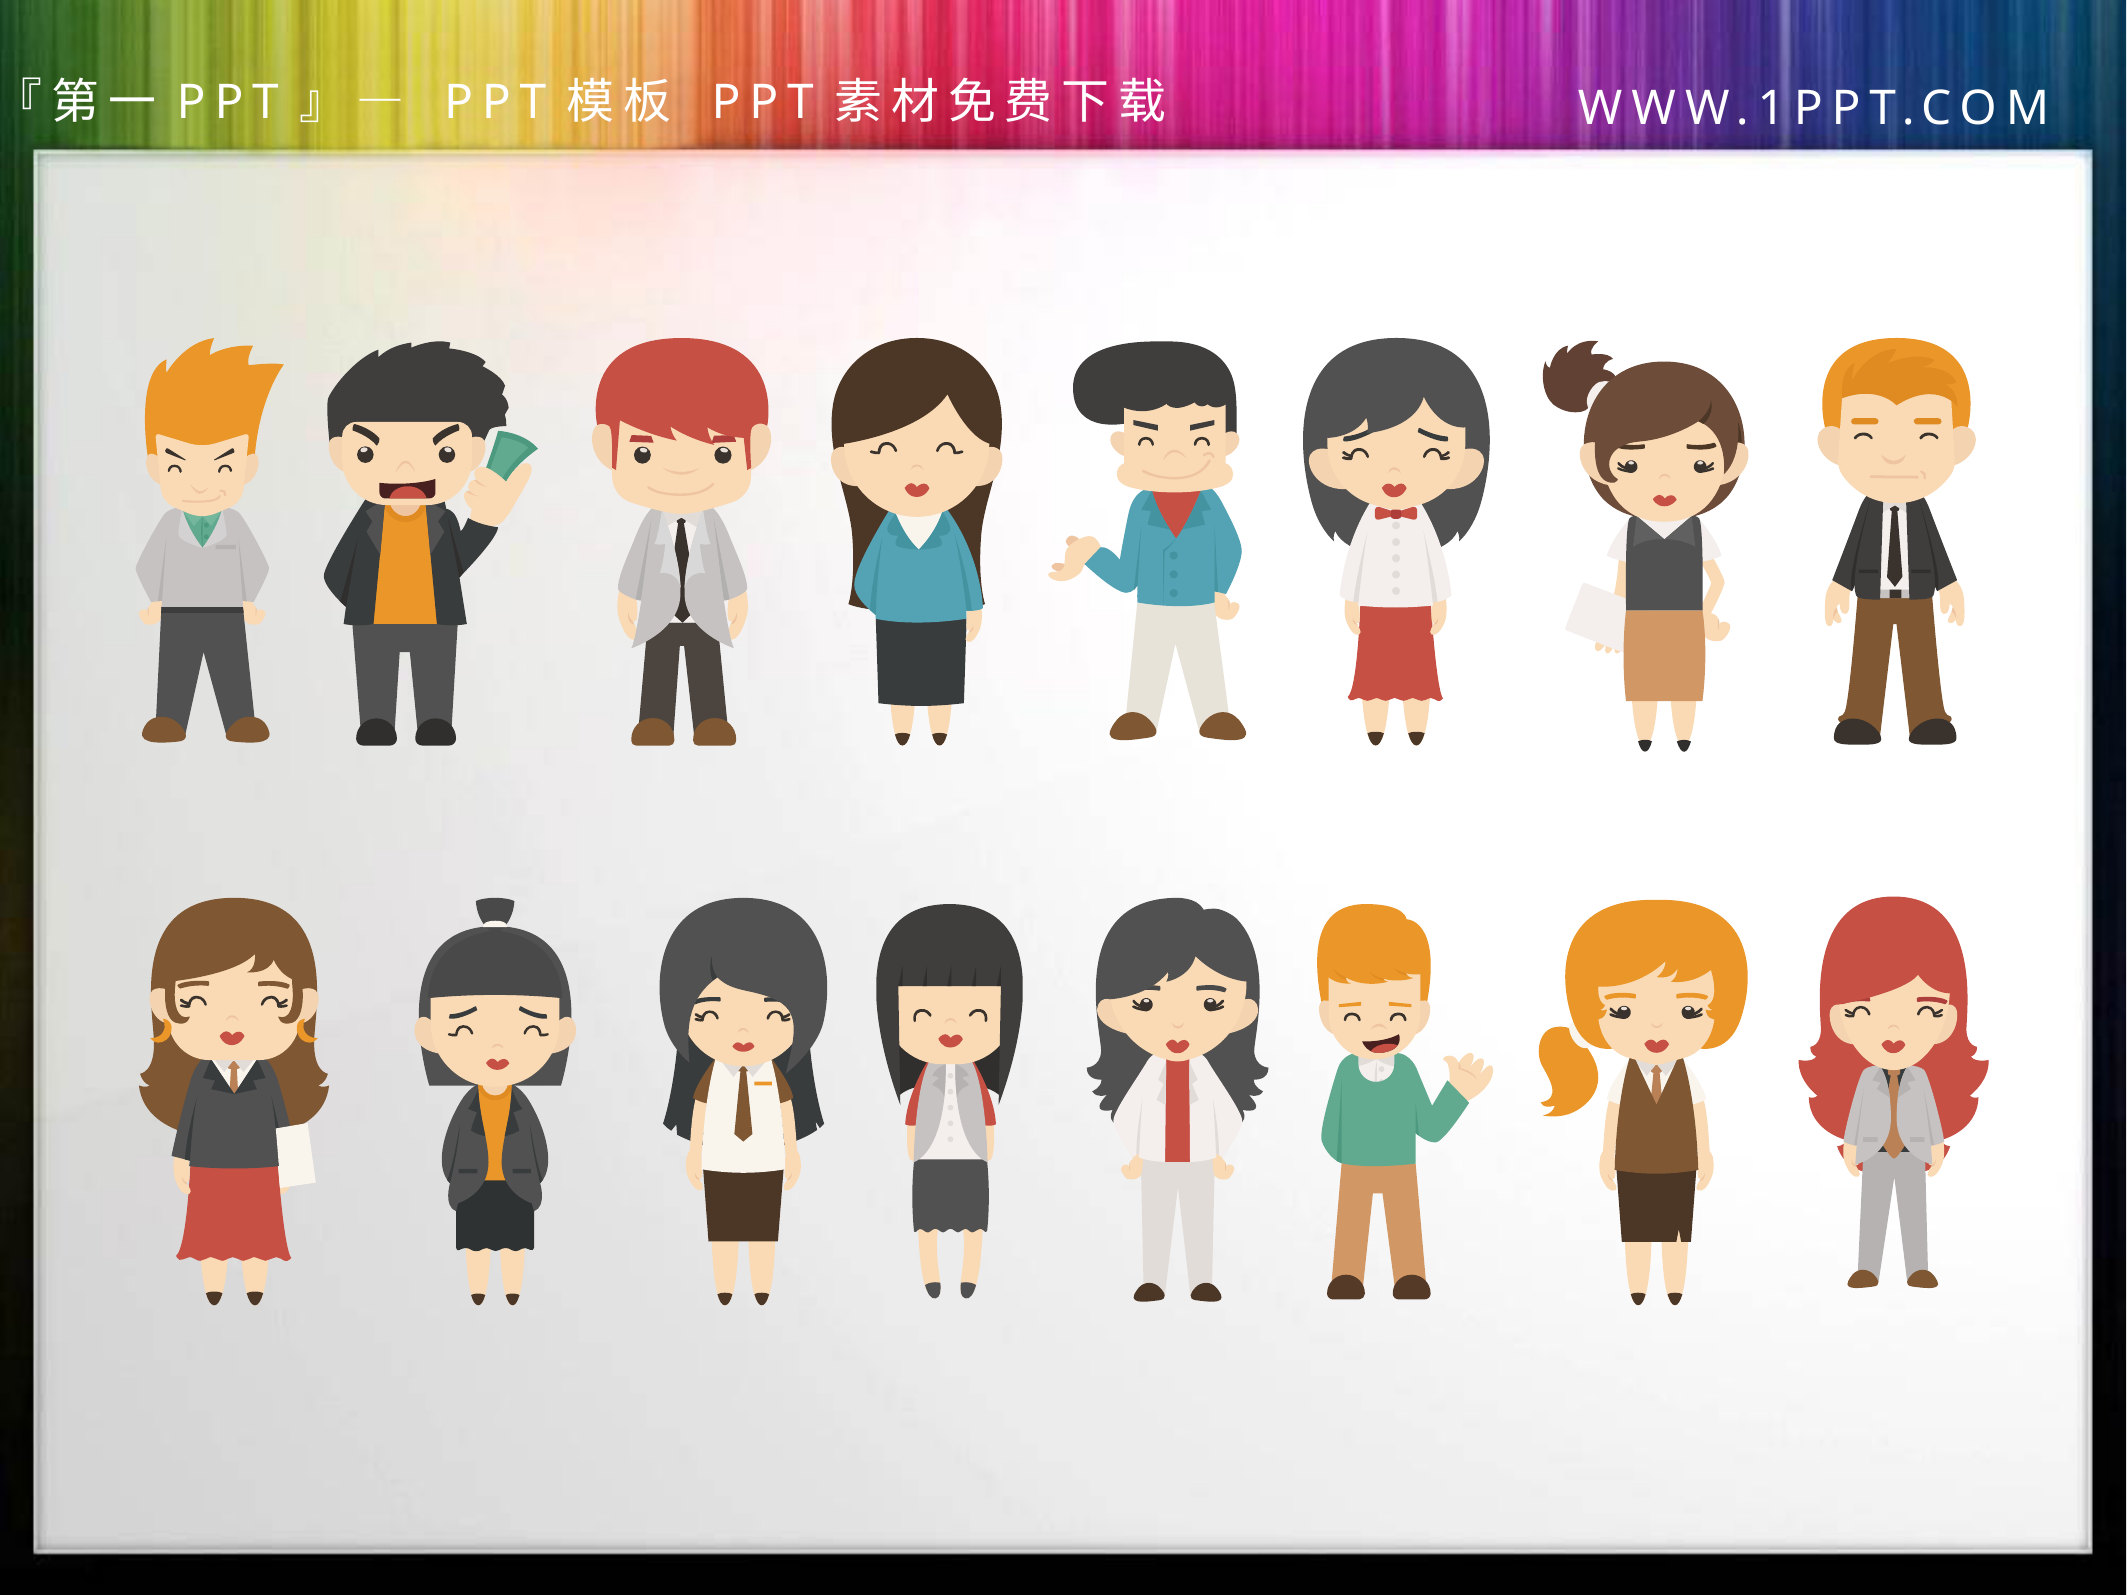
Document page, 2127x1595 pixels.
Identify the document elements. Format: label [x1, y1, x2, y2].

text_box [1534, 897, 1756, 1306]
text_box [1539, 337, 1760, 753]
text_box [1797, 896, 1991, 1292]
text_box [133, 337, 285, 746]
text_box [577, 337, 786, 746]
text_box [651, 897, 835, 1306]
text_box [1047, 337, 1254, 746]
text_box [825, 337, 1009, 746]
text_box [323, 337, 539, 746]
text_box [1064, 897, 1276, 1306]
text_box [1799, 337, 1994, 746]
text_box [129, 897, 339, 1306]
picture [0, 0, 2127, 1595]
text_box [379, 897, 611, 1306]
text_box [1292, 337, 1501, 746]
